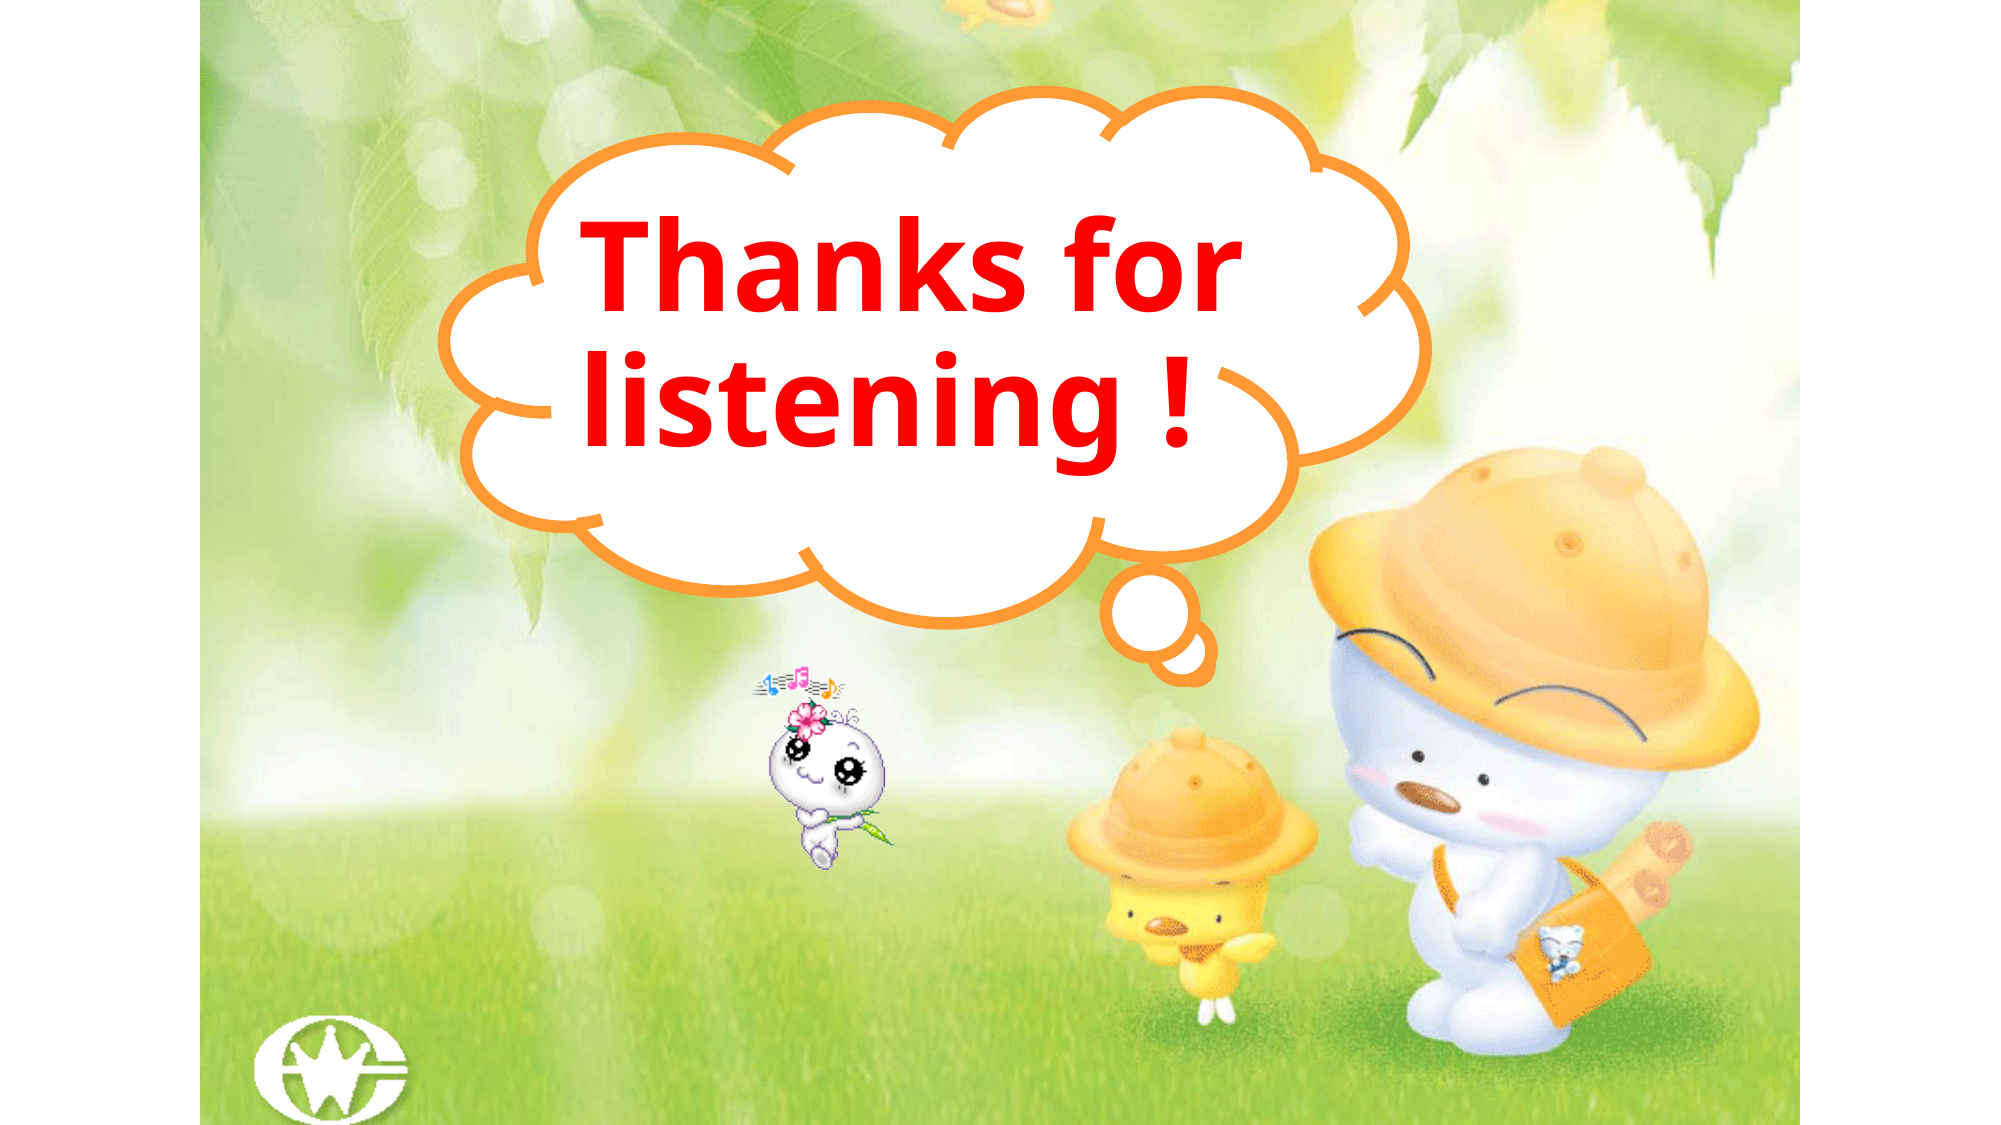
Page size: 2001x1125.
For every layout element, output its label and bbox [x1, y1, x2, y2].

picture [200, 0, 1800, 1125]
